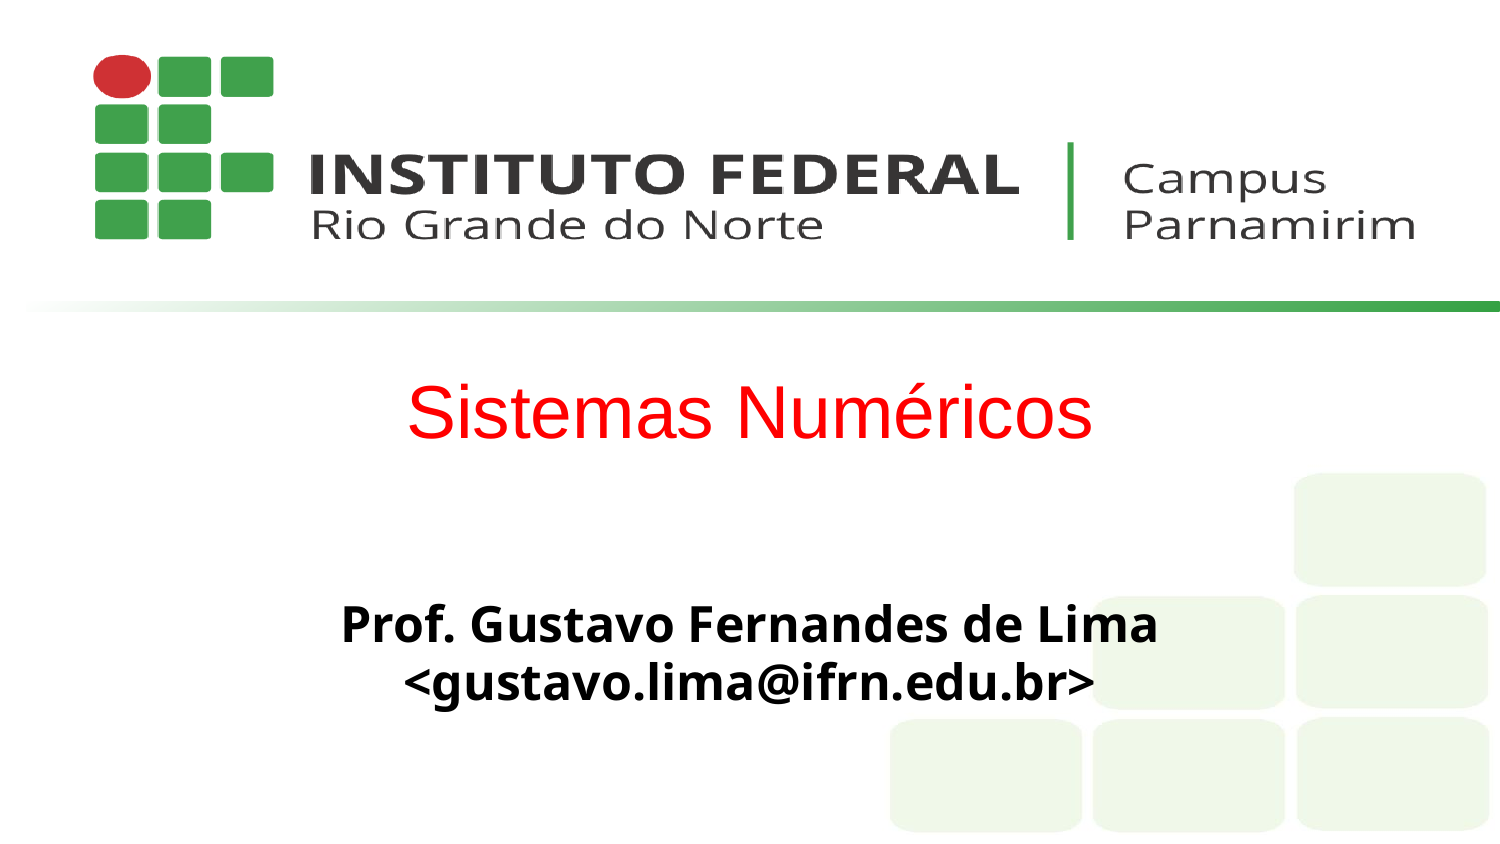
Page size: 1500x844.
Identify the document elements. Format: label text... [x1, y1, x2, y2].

text_box Sistemas Numéricos [0, 312, 1500, 505]
picture [5, 21, 1500, 267]
text_box Prof. Gustavo Fernandes de Lima <gustavo.lima@ifrn.edu.br> [246, 587, 1254, 740]
picture [803, 505, 1495, 835]
